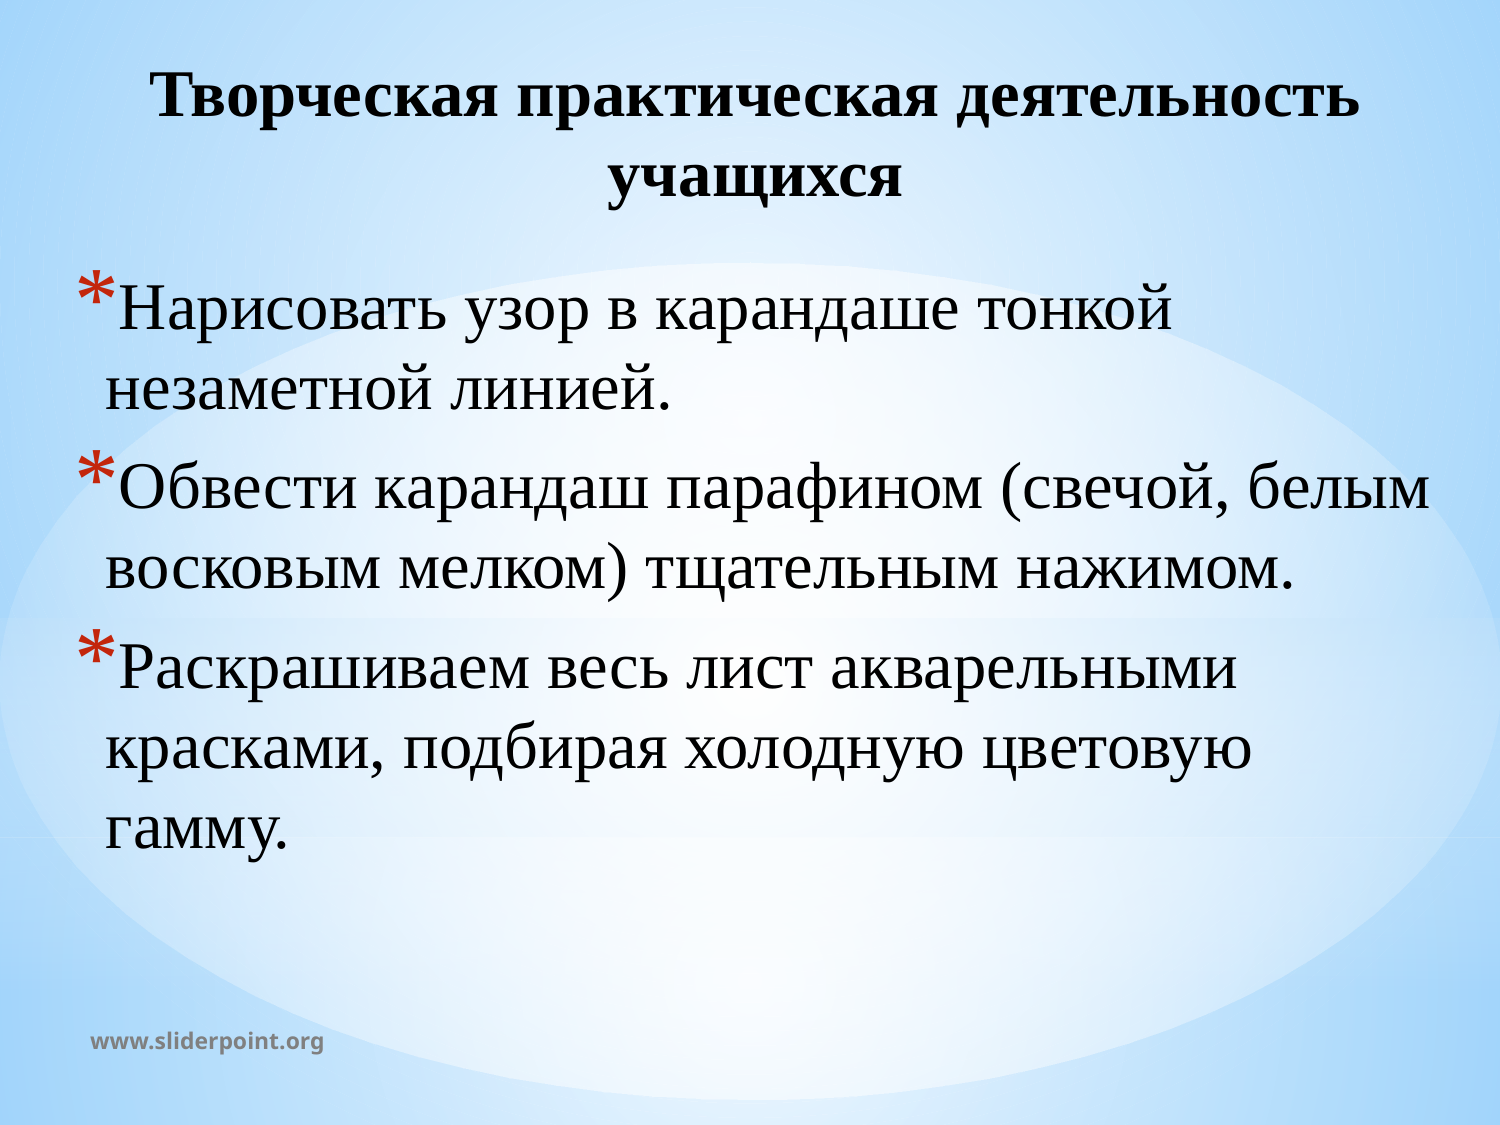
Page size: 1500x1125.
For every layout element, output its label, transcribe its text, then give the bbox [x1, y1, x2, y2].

footer www.sliderpoint.org [75, 1012, 625, 1073]
list Нарисовать узор в карандаше тонкой незаметной линией. Обвести карандаш парафином (свечой, белым восковым мелком) тщательным нажимом. Раскрашиваем весь лист акварельными красками, подбирая холодную цветовую гамму. [53, 255, 1459, 976]
title Творческая практическая деятельность учащихся [53, 42, 1459, 231]
